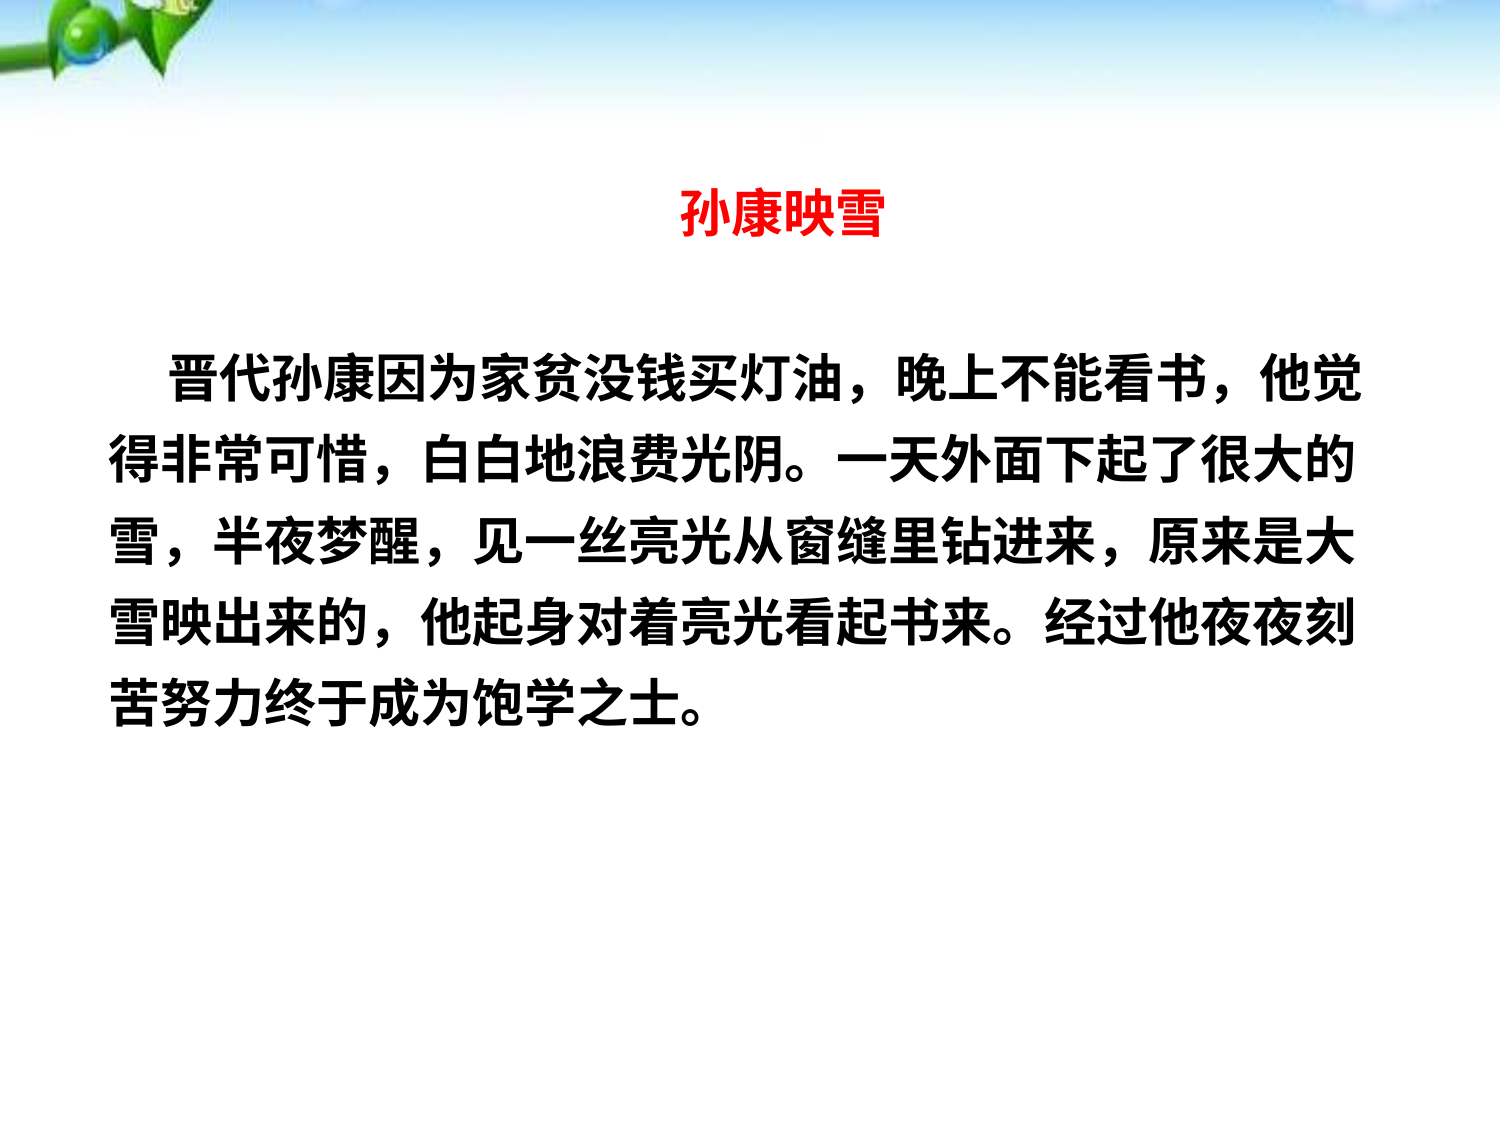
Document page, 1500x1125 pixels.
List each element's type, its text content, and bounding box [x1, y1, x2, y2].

text_box 孙康映雪 [478, 154, 1088, 251]
text_box 晋代孙康因为家贫没钱买灯油，晚上不能看书，他觉得非常可惜，白白地浪费光阴。一天外面下起了很大的雪，半夜梦醒，见一丝亮光从窗缝里钻进来，原来是大雪映出来的，他起身对着亮光看起书来。经过他夜夜刻苦努力终于成为饱学之士。 [93, 319, 1412, 741]
picture [0, 0, 1500, 1125]
